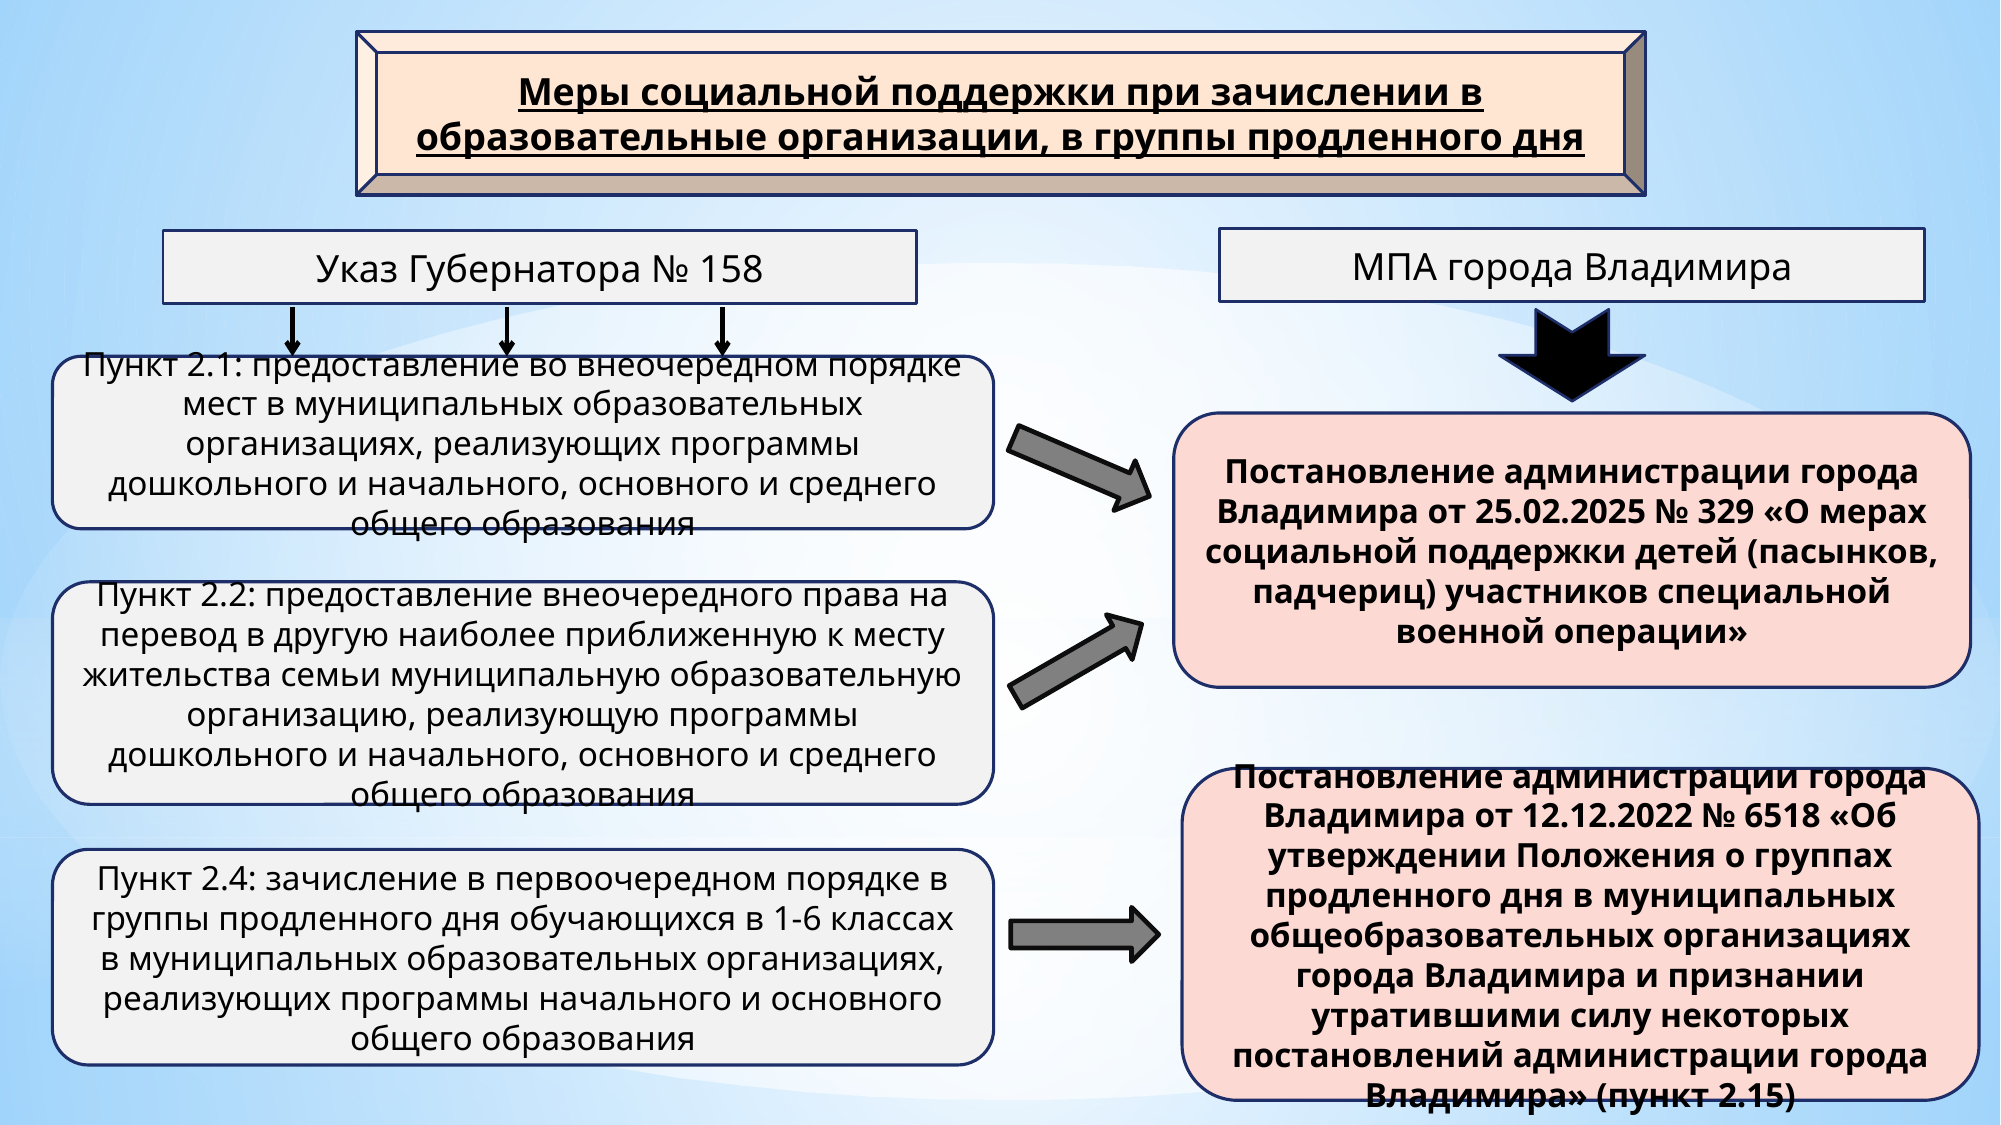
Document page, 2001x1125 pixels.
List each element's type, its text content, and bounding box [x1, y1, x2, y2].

text_box Пункт 2.4: зачисление в первоочередном порядке в группы продленного дня обучающихся в 1-6 классах в муниципальных образовательных организациях, реализующих программы начального и основного общего образования [51, 848, 995, 1067]
text_box Указ Губернатора № 158 [162, 229, 918, 305]
text_box [1006, 424, 1151, 512]
text_box Постановление администрации города Владимира от 25.02.2025 № 329 «О мерах социальной поддержки детей (пасынков, падчериц) участников специальной военной операции» [1172, 411, 1972, 689]
text_box Постановление администрации города Владимира от 12.12.2022 № 6518 «Об утверждении Положения о группах продленного дня в муниципальных общеобразовательных организациях города Владимира и признании утратившими силу некоторых постановлений администрации города Владимира» (пункт 2.15) [1180, 767, 1981, 1102]
text_box Пункт 2.1: предоставление во внеочередном порядке мест в муниципальных образовательных организациях, реализующих программы дошкольного и начального, основного и среднего общего образования [51, 354, 995, 531]
text_box [1008, 613, 1143, 710]
text_box Пункт 2.2: предоставление внеочередного права на перевод в другую наиболее приближенную к месту жительства семьи муниципальную образовательную организацию, реализующую программы дошкольного и начального, основного и среднего общего образования [51, 580, 995, 806]
text_box [1009, 906, 1160, 963]
text_box [1497, 308, 1647, 403]
text_box МПА города Владимира [1218, 227, 1926, 303]
text_box Меры социальной поддержки при зачислении в образовательные организации, в группы продленного дня [355, 30, 1647, 196]
